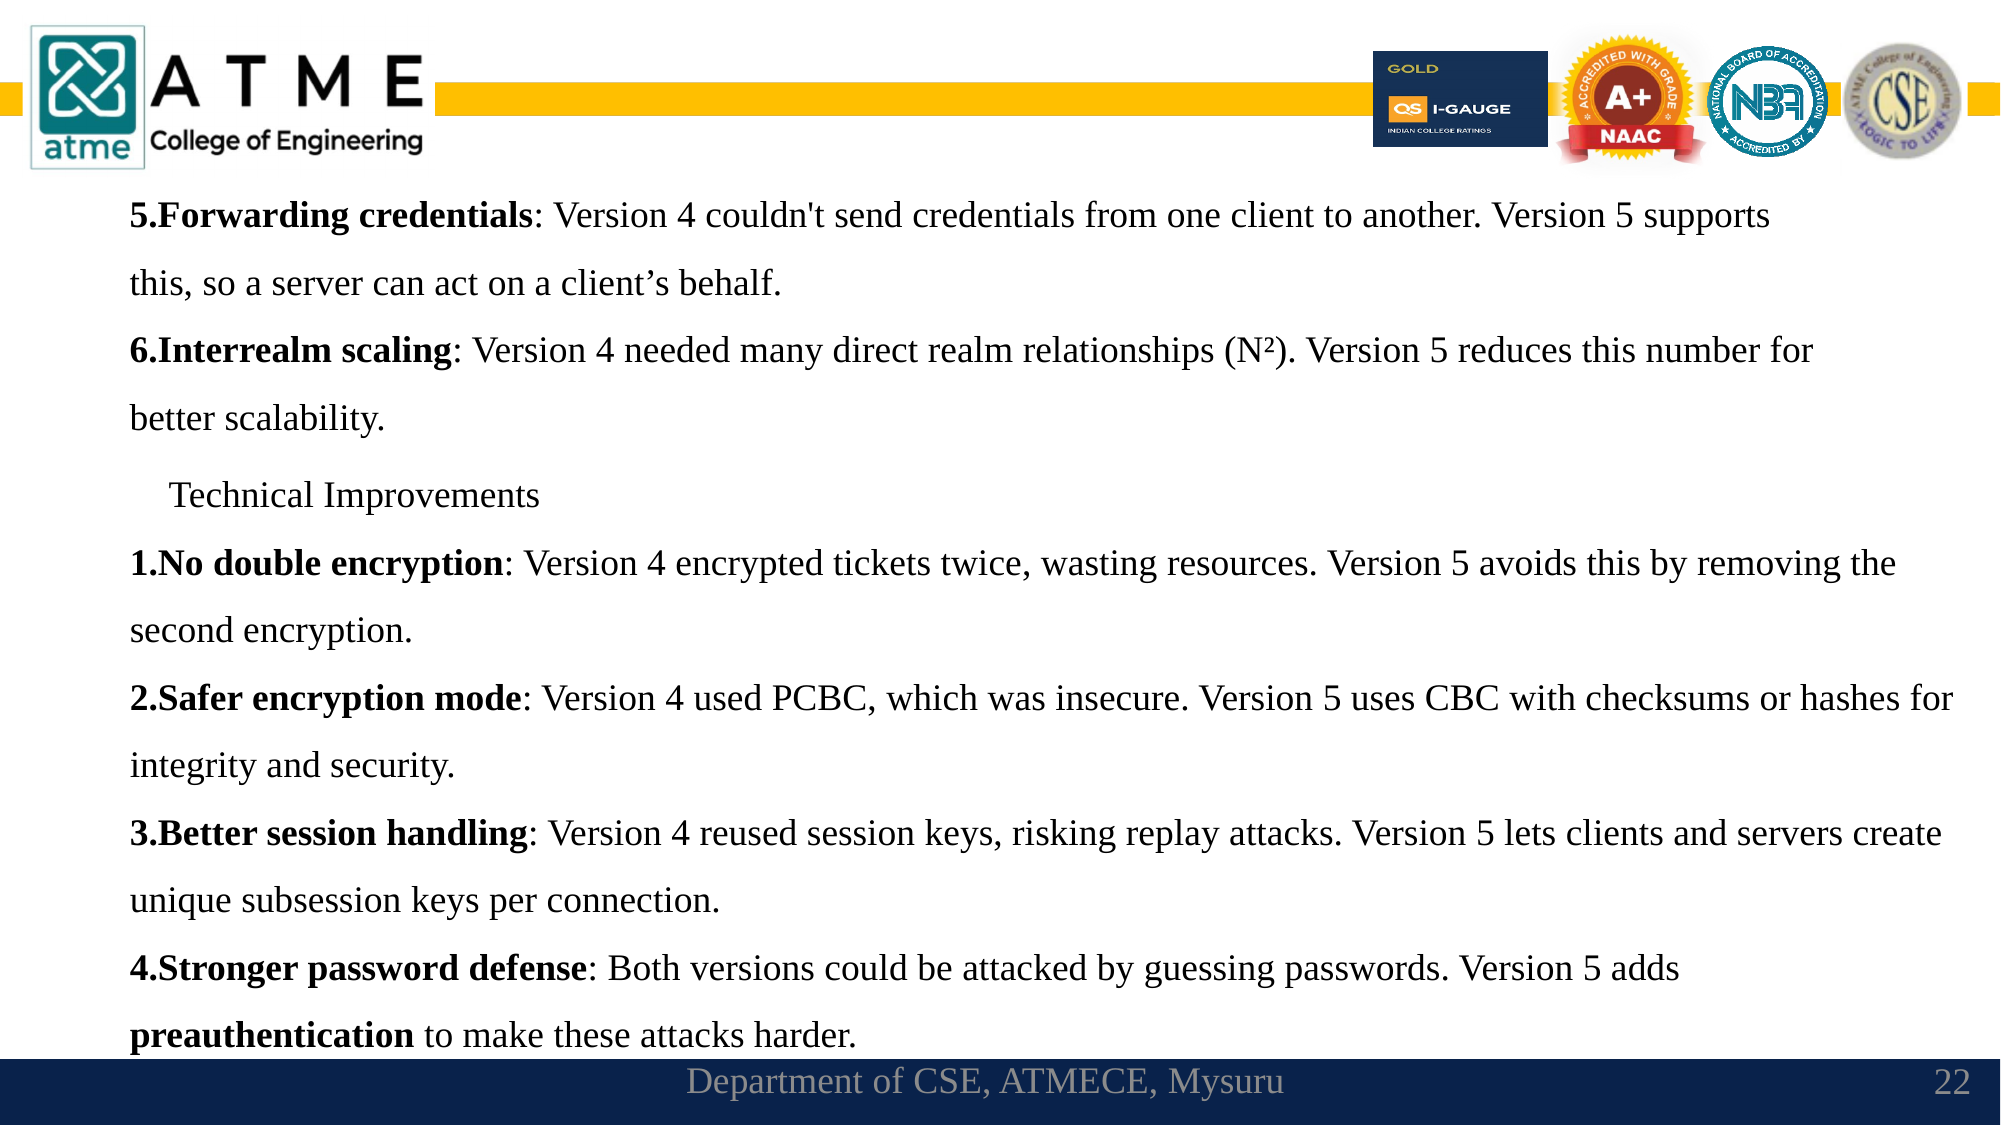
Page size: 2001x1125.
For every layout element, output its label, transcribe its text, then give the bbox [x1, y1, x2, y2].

text_box 🔐 Technical Improvements No double encryption: Version 4 encrypted tickets twice, wasting resources. Version 5 avoids this by removing the second encryption. Safer encryption mode: Version 4 used PCBC, which was insecure. Version 5 uses CBC with checksums or hashes for integrity and security. Better session handling: Version 4 reused session keys, risking replay attacks. Version 5 lets clients and servers create unique subsession keys per connection. Stronger password defense: Both versions could be attacked by guessing passwords. Version 5 adds preauthentication to make these attacks harder. [114, 440, 1983, 1063]
picture [0, 1059, 2001, 1125]
footer Department of CSE, ATMECE, Mysuru [501, 1056, 1470, 1102]
picture [1373, 20, 1828, 160]
picture [22, 15, 435, 178]
text_box 5.Forwarding credentials: Version 4 couldn't send credentials from one client to another. Version 5 supports this, so a server can act on a client’s behalf. 6.Interrealm scaling: Version 4 needed many direct realm relationships (N²). Version 5 reduces this number for better scalability. [114, 160, 1838, 440]
slide_number 22 [1511, 1057, 1972, 1103]
picture [1840, 26, 1968, 176]
